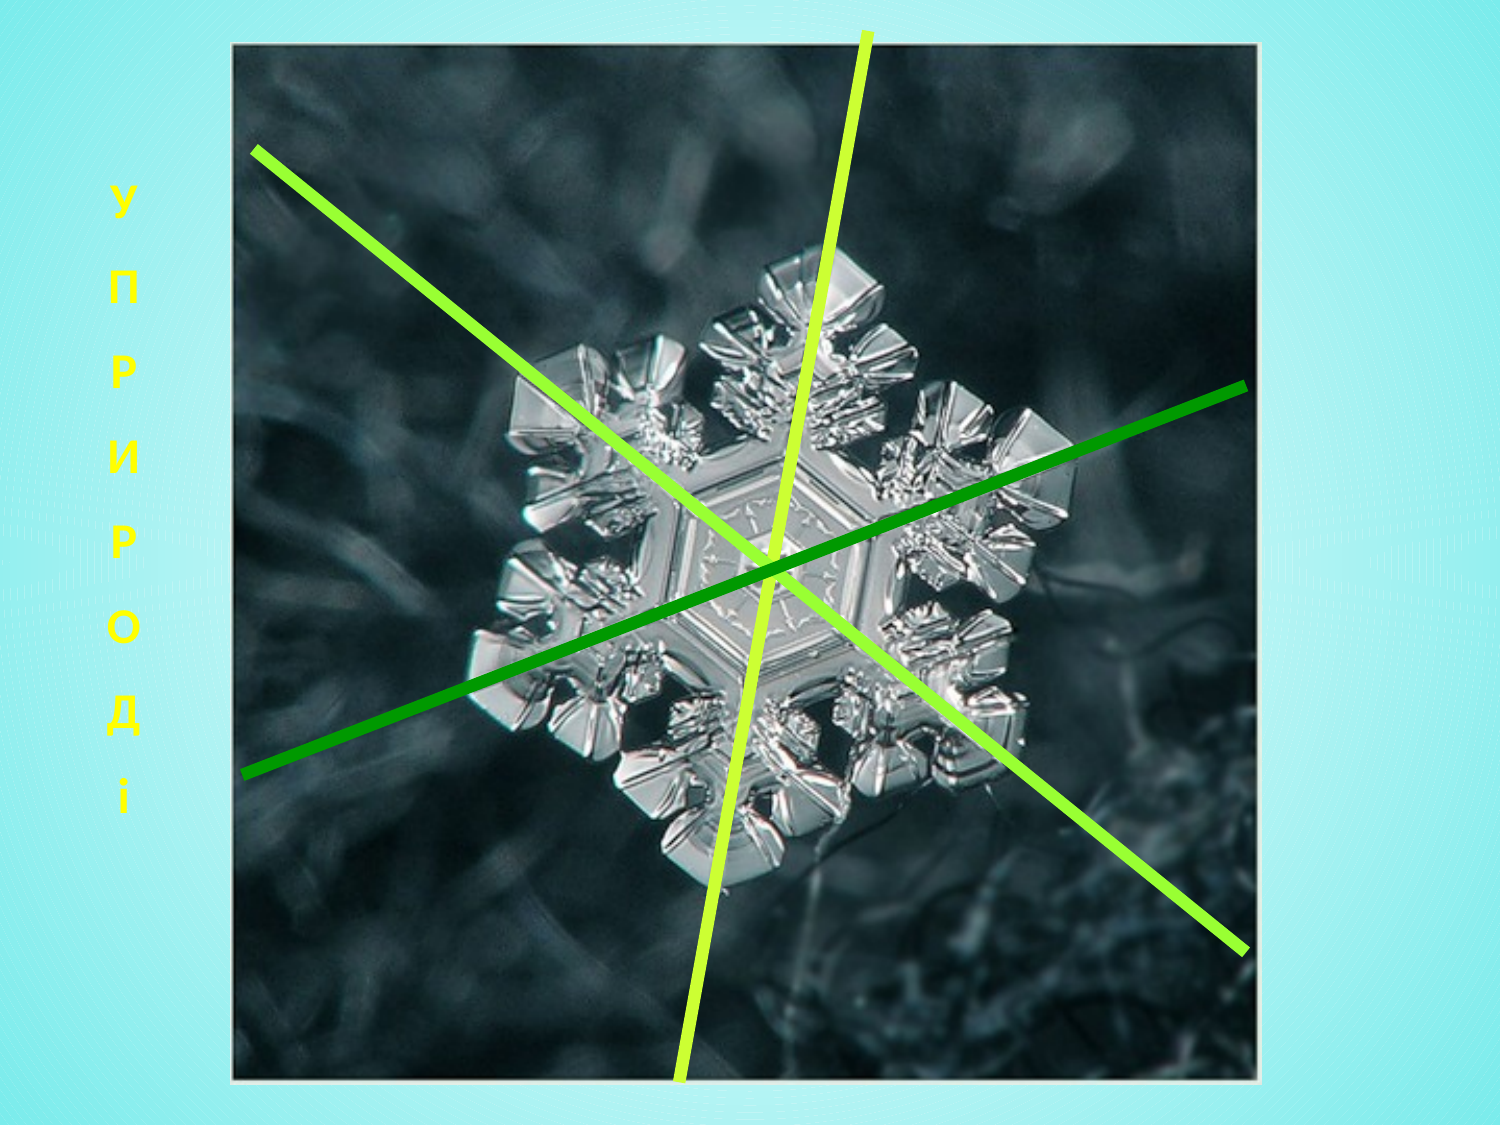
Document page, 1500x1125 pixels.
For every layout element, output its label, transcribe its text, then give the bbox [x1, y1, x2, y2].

picture [229, 42, 1262, 1085]
text_box У П Р И Р О Д і [41, 160, 207, 831]
